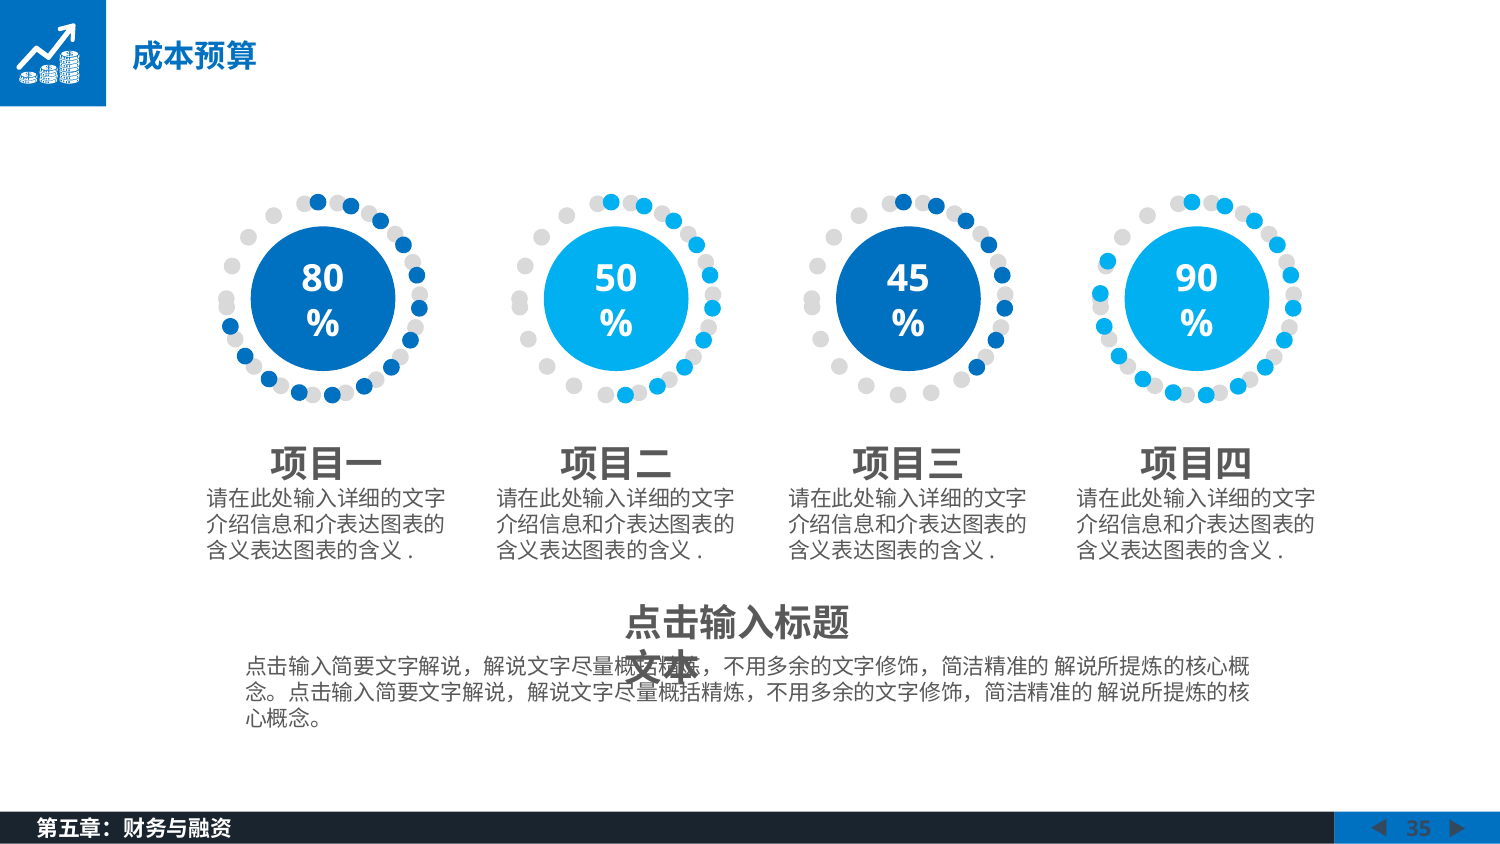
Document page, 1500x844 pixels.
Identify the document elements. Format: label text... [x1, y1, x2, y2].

text_box 45% [834, 224, 954, 374]
text_box [59, 50, 80, 84]
text_box 项目二 请在此处输入详细的文字介绍信息和介表达图表的含义表达图表的含义. [481, 432, 752, 571]
text_box [108, 0, 1500, 108]
text_box 点击输入标题文本 [625, 598, 879, 689]
text_box [604, 199, 716, 398]
text_box 成本预算 [121, 44, 644, 103]
text_box [0, 809, 6, 844]
text_box [0, 0, 108, 108]
text_box [809, 200, 969, 398]
text_box [19, 71, 38, 84]
text_box 项目三 请在此处输入详细的文字介绍信息和介表达图表的含义表达图表的含义. [773, 432, 1044, 571]
text_box 第五章：财务与融资 [6, 809, 263, 844]
text_box 50% [541, 224, 616, 373]
text_box 项目一 请在此处输入详细的文字介绍信息和介表达图表的含义表达图表的含义. [191, 432, 462, 571]
text_box [1125, 200, 1192, 248]
text_box [901, 199, 1008, 377]
text_box [263, 809, 1332, 844]
text_box [16, 23, 76, 70]
text_box 35 [1334, 809, 1500, 844]
text_box [517, 200, 612, 397]
text_box 点击输入简要文字解说，解说文字尽量概括精炼，不用多余的文字修饰，简洁精准的 解说所提炼的核心概念。点击输入简要文字解说，解说文字尽量概括精炼，不用多余的文字修饰，简洁精准的 解说所提炼的核心概念。 [245, 652, 1251, 732]
text_box [224, 200, 319, 330]
text_box 项目四 请在此处输入详细的文字介绍信息和介表达图表的含义表达图表的含义. [1061, 432, 1332, 571]
text_box [1098, 199, 1296, 398]
text_box [39, 64, 58, 84]
text_box 80% [248, 224, 322, 319]
text_box 90% [1141, 224, 1196, 297]
text_box [230, 199, 422, 398]
